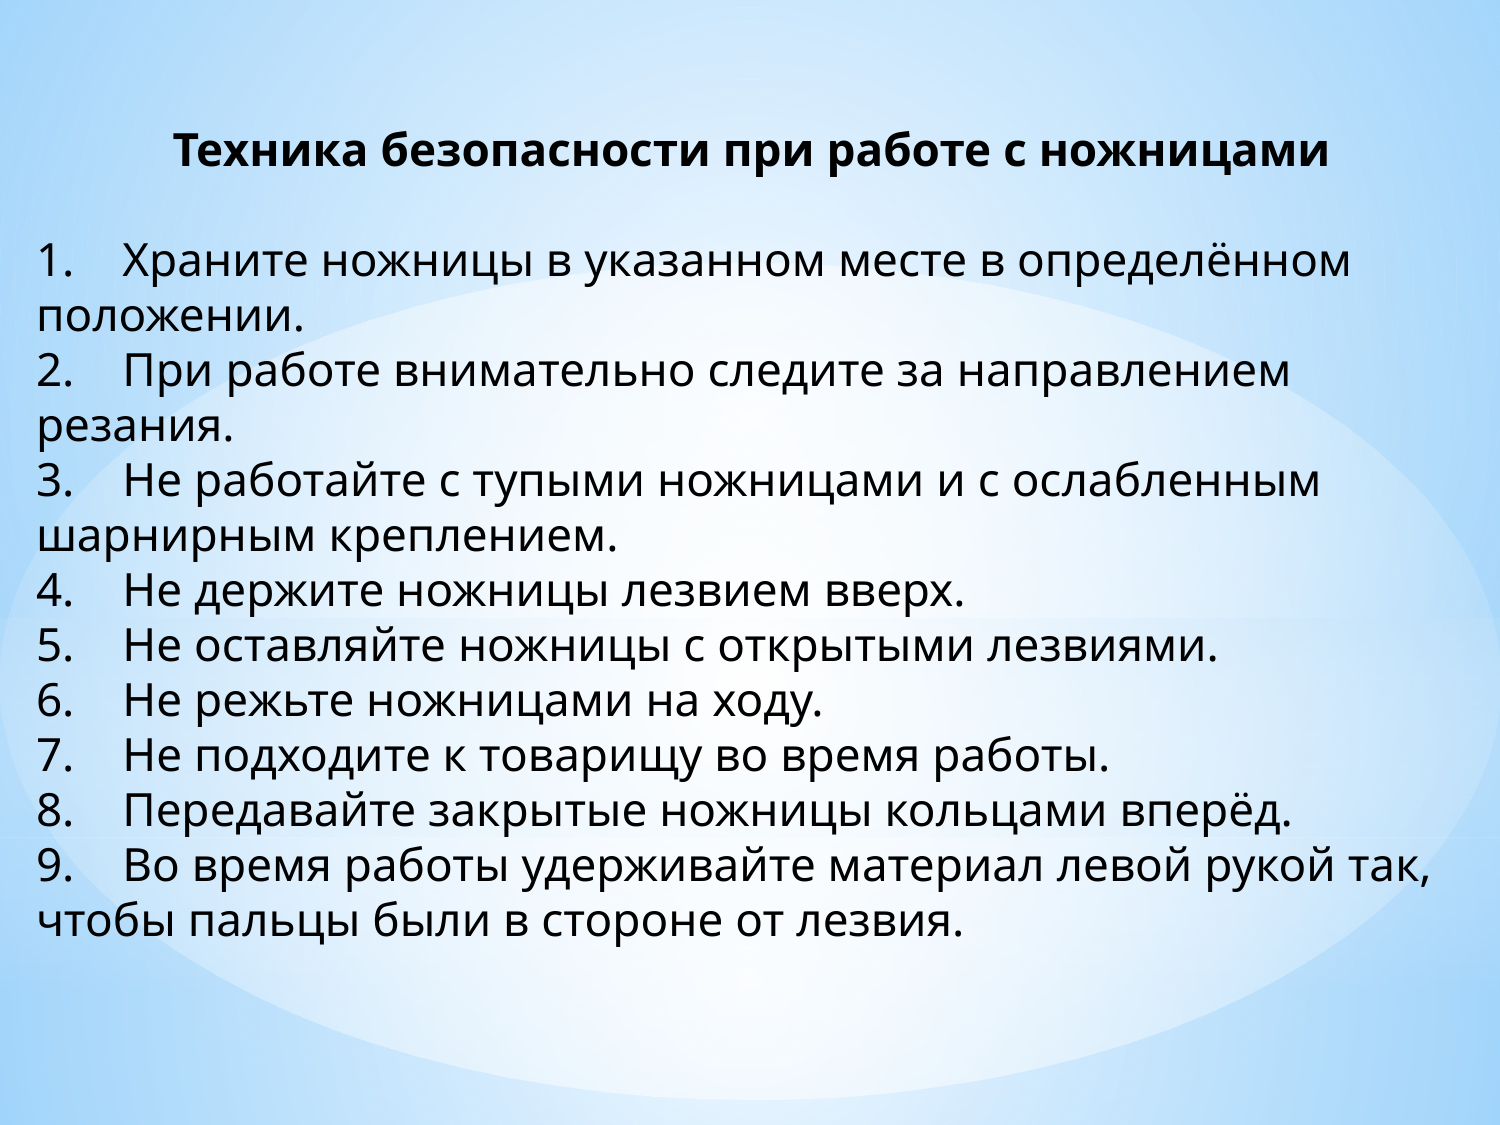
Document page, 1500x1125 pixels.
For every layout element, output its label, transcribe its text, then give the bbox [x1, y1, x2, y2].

text_box Техника безопасности при работе с ножницами 1. Храните ножницы в указанном месте в определённом положении. 2. При работе внимательно следите за направлением резания. 3. Не работайте с тупыми ножницами и с ослабленным шарнирным креплением. 4. Не держите ножницы лезвием вверх. 5. Не оставляйте ножницы с открытыми лезвиями. 6. Не режьте ножницами на ходу. 7. Не подходите к товарищу во время работы. 8. Передавайте закрытые ножницы кольцами вперёд. 9. Во время работы удерживайте материал левой рукой так, чтобы пальцы были в стороне от лезвия. [21, 113, 1483, 954]
